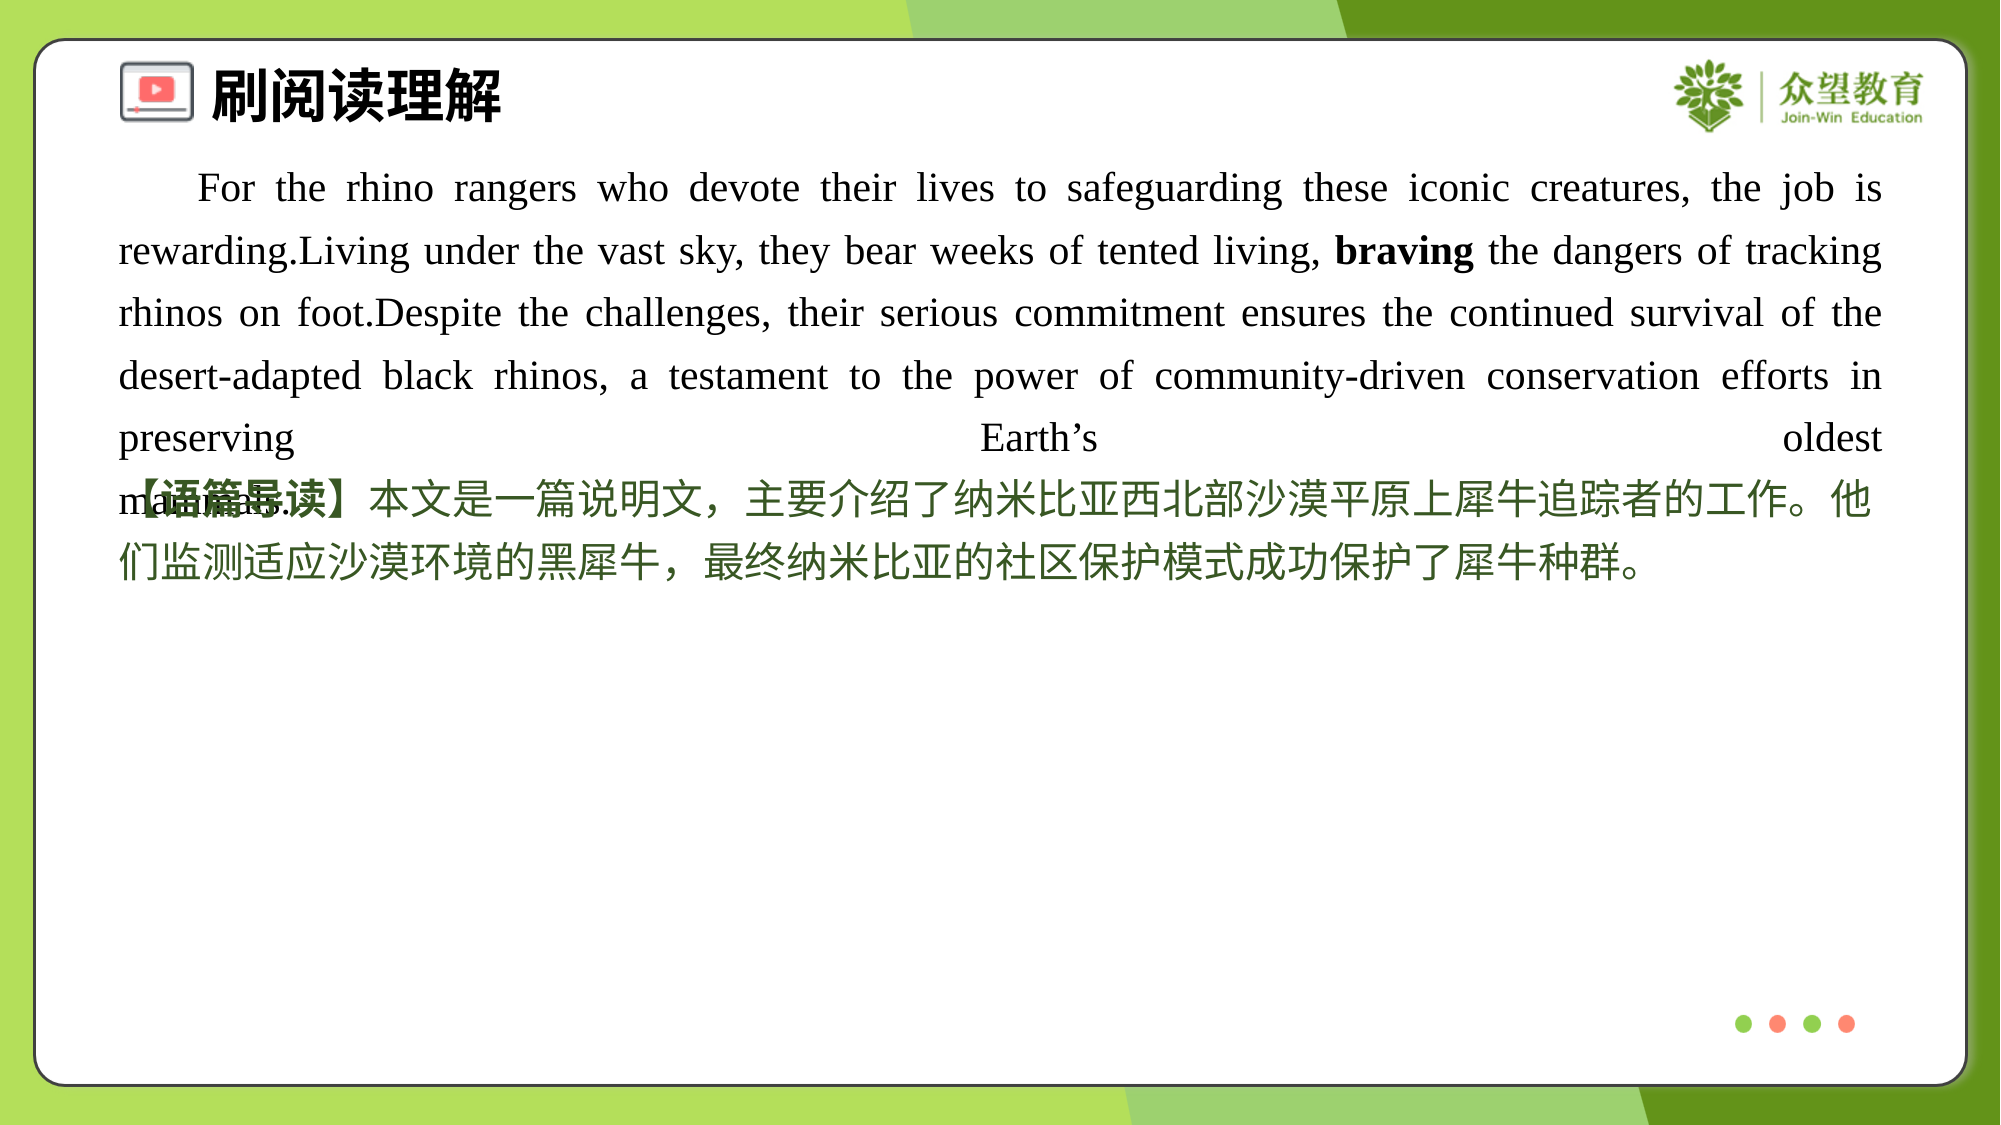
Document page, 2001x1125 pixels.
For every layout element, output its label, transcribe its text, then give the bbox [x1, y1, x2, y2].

text_box 【语篇导读】本文是一篇说明文，主要介绍了纳米比亚西北部沙漠平原上犀牛追踪者的工作。他们监测适应沙漠环境的黑犀牛，最终纳米比亚的社区保护模式成功保护了犀牛种群。 [118, 460, 1883, 581]
text_box For the rhino rangers who devote their lives to safeguarding these iconic creatures, the job is rewarding.Living under the vast sky, they bear weeks of tented living, braving the dangers of tracking rhinos on foot.Despite the challenges, their serious commitment ensures the continued survival of the desert-adapted black rhinos, a testament to the power of community-driven conservation efforts in preserving Earth’s oldest mammals.#6 [118, 147, 1883, 454]
picture [0, 0, 2000, 1125]
